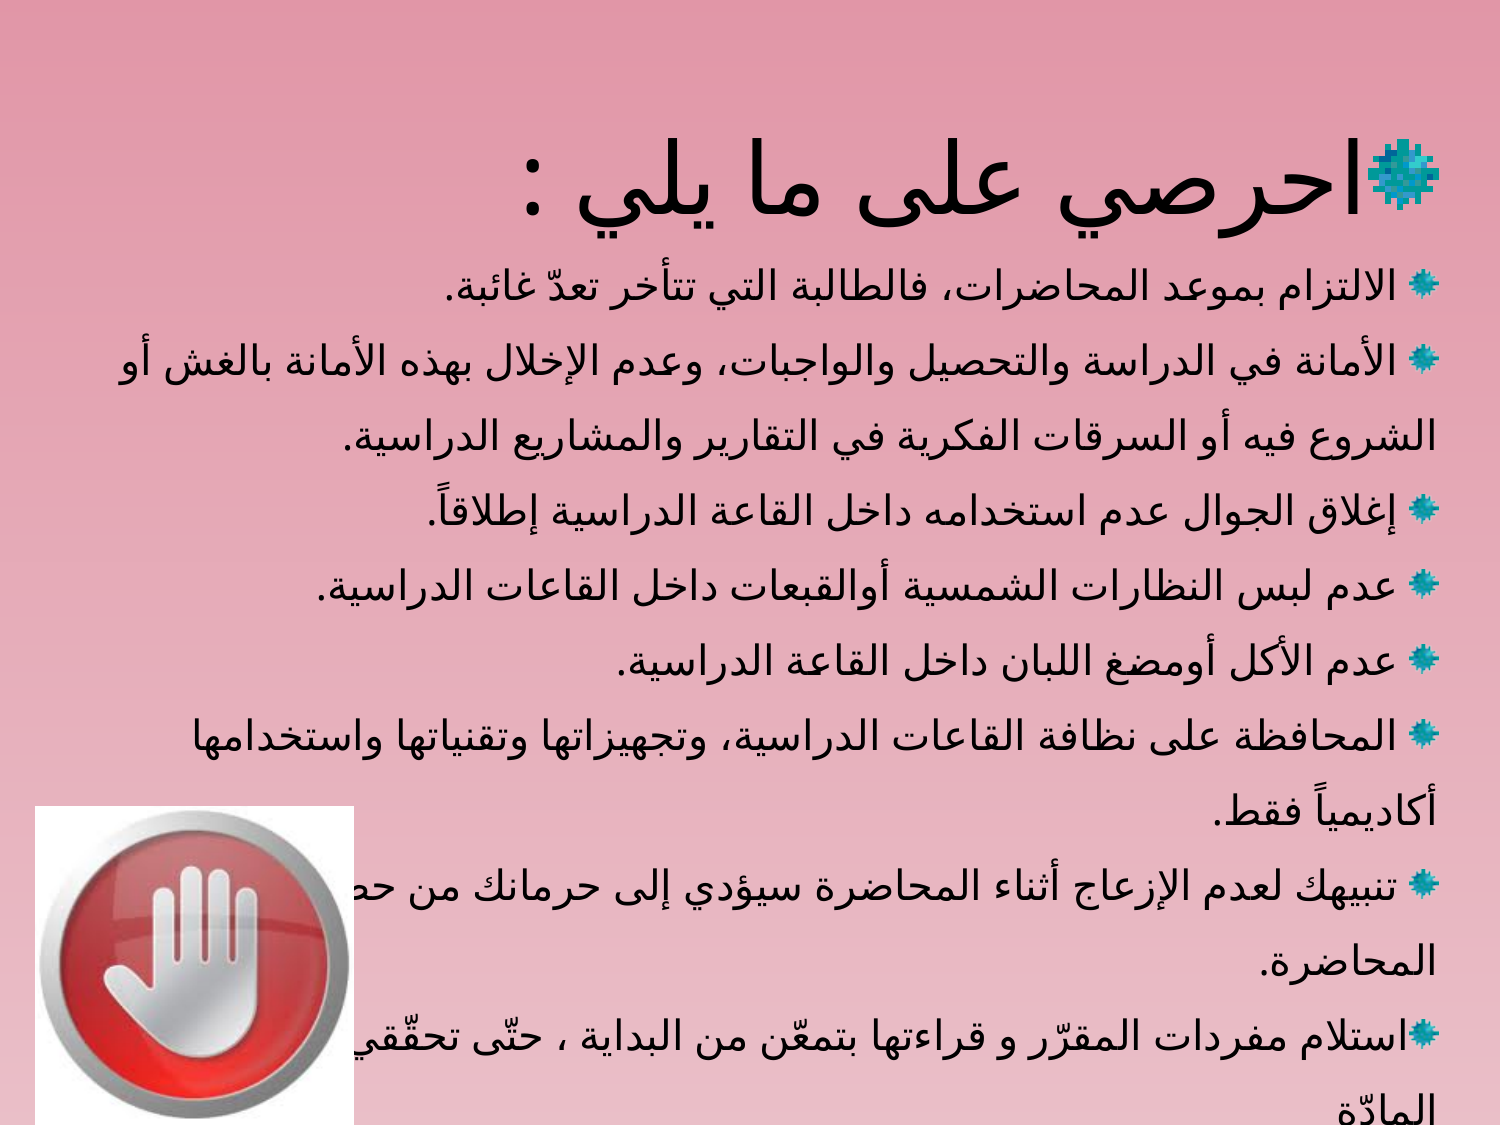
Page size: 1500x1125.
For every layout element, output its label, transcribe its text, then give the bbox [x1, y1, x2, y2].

picture [1368, 139, 1439, 210]
picture [1409, 494, 1439, 524]
picture [1409, 344, 1439, 374]
picture [1409, 869, 1439, 899]
picture [1409, 644, 1439, 674]
text_box احرصي على ما يلي : الالتزام بموعد المحاضرات، فالطالبة التي تتأخر تعدّ غائبة. الأمانة في الدراسة والتحصيل والواجبات، وعدم الإخلال بهذه الأمانة بالغش أو الشروع فيه أو السرقات الفكرية في التقارير والمشاريع الدراسية. إغلاق الجوال عدم استخدامه داخل القاعة الدراسية إطلاقاً. عدم لبس النظارات الشمسية أوالقبعات داخل القاعات الدراسية. عدم الأكل أومضغ اللبان داخل القاعة الدراسية. المحافظة على نظافة القاعات الدراسية، وتجهيزاتها وتقنياتها واستخدامها أكاديمياً فقط. تنبيهك لعدم الإزعاج أثناء المحاضرة سيؤدي إلى حرمانك من حضور المحاضرة. استلام مفردات المقرّر و قراءتها بتمعّن من البداية ، حتّى تحقّقي النّجاح في المادّة اللباقة والتعامل الراقي مع الأستاذة والزميلات هو سمة الطالبة المسلمة،فلا قيمة للعلم دون أخلاق. [105, 46, 1453, 1125]
picture [1409, 569, 1439, 599]
picture [1409, 719, 1439, 749]
picture [1409, 1019, 1439, 1049]
picture [34, 805, 355, 1125]
picture [1409, 269, 1439, 299]
